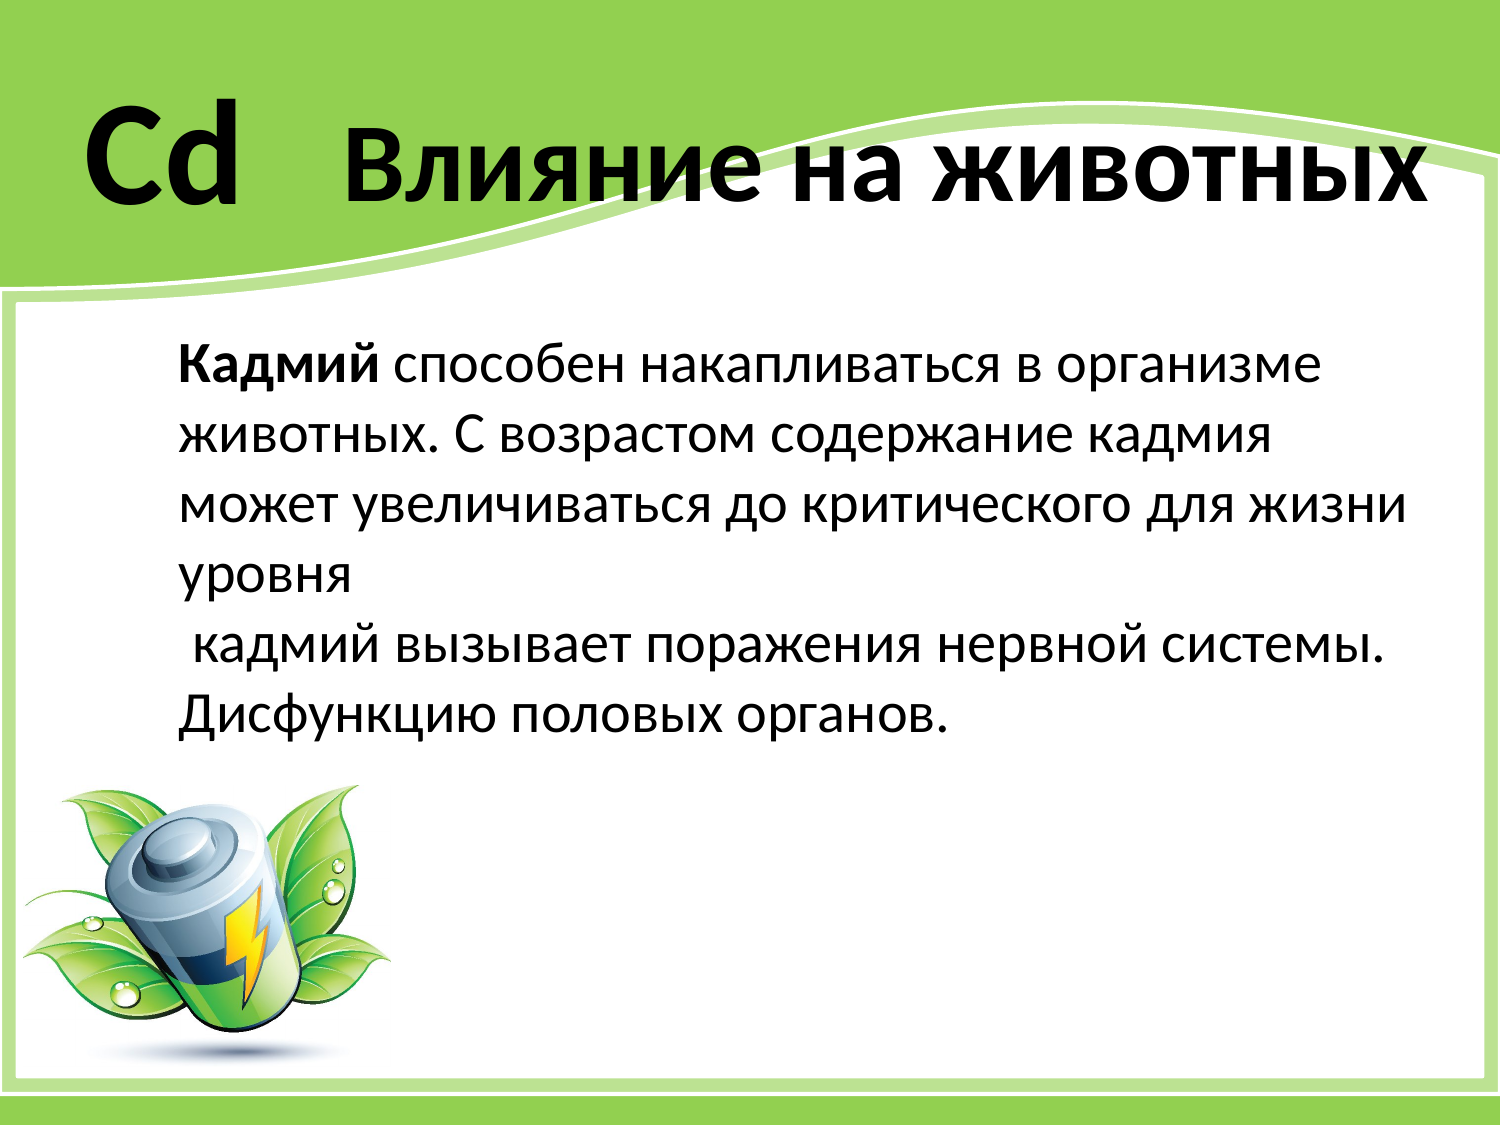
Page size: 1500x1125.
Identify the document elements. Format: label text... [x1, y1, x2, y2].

text_box Влияние на животных [364, 81, 1477, 232]
picture [23, 784, 391, 1067]
text_box Cd [70, 46, 364, 242]
text_box Кадмий способен накапливаться в организме животных. С возрастом содержание кадмия может увеличиваться до критического для жизни уровня кадмий вызывает поражения нервной системы. Дисфункцию половых органов. [164, 316, 1430, 751]
